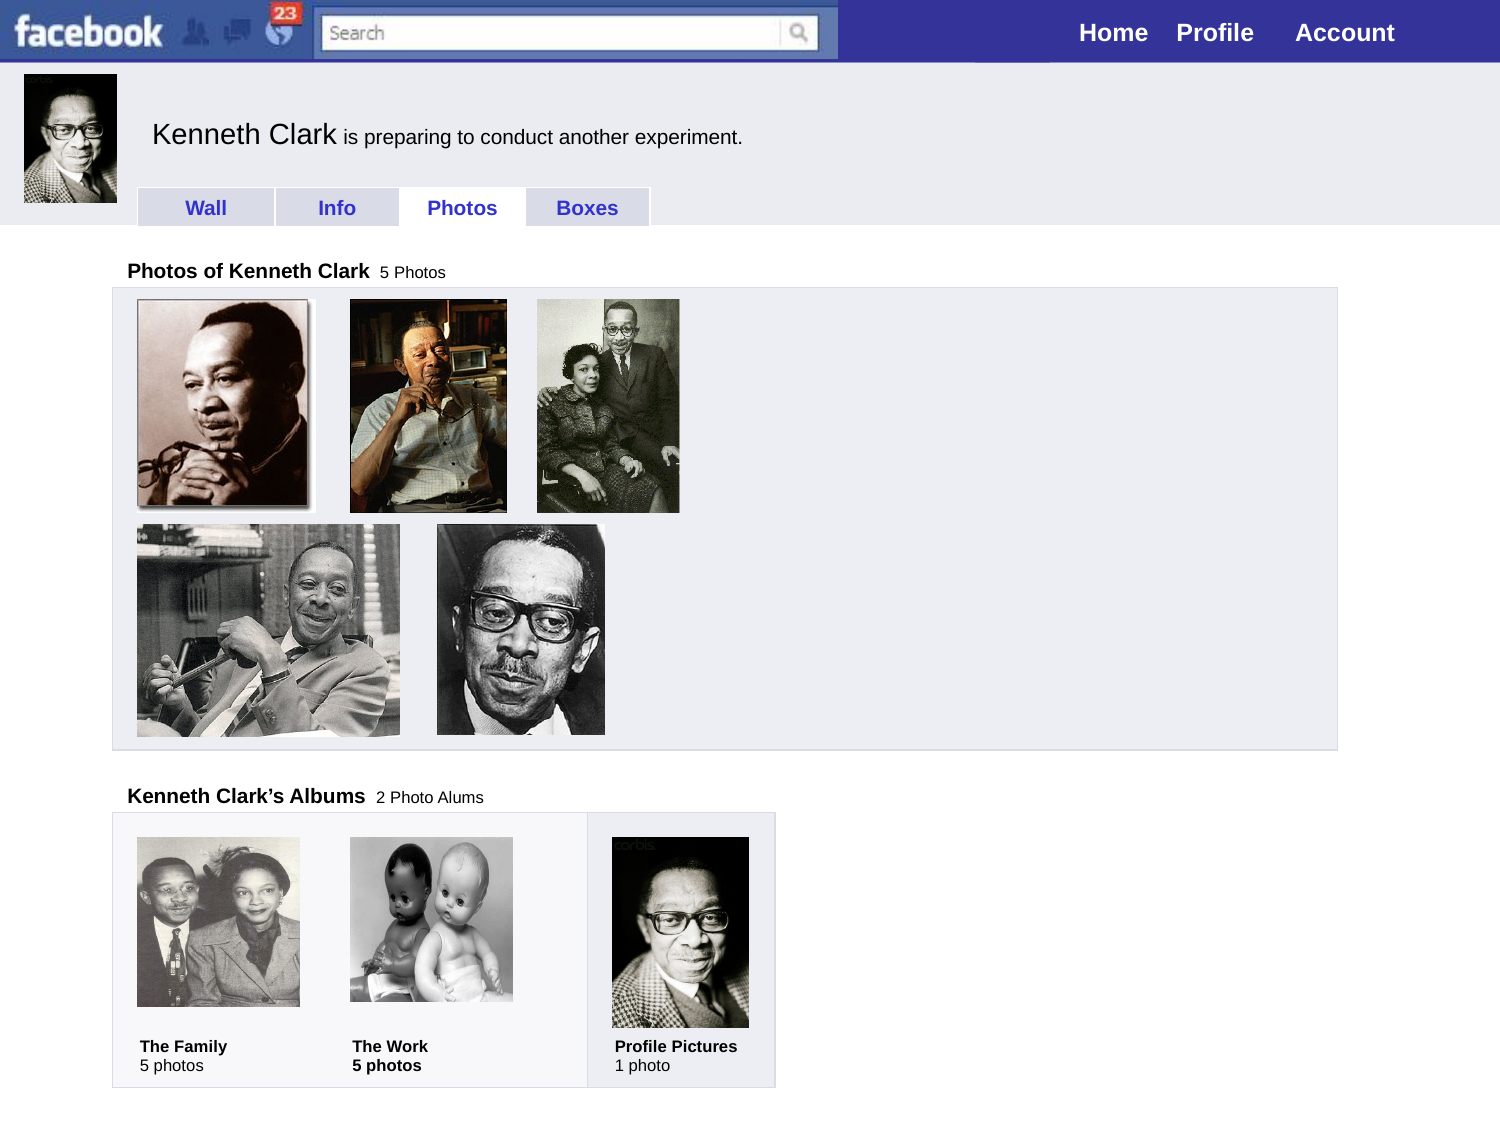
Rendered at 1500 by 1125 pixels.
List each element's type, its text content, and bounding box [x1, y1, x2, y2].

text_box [0, 0, 1500, 63]
text_box [588, 812, 775, 1088]
picture [137, 524, 401, 737]
text_box The Family 5 photos [124, 1037, 263, 1081]
text_box Profile Pictures 1 photo [600, 1037, 775, 1081]
text_box Photos of Kenneth Clark 5 Photos [112, 249, 513, 290]
text_box [0, 70, 1500, 225]
picture [612, 837, 749, 1028]
picture [349, 299, 507, 513]
text_box [350, 262, 625, 313]
text_box Wall [137, 188, 275, 228]
picture [137, 837, 301, 1007]
text_box Photos [399, 188, 525, 228]
text_box Info [275, 188, 399, 228]
picture [437, 524, 605, 735]
picture [137, 299, 316, 513]
text_box [112, 812, 588, 1088]
text_box Kenneth Clark is preparing to conduct another experiment. [137, 112, 1188, 188]
text_box [112, 287, 1338, 750]
picture [24, 74, 117, 203]
picture [349, 837, 513, 1002]
text_box The Work 5 photos [337, 1037, 550, 1081]
text_box Kenneth Clark’s Albums 2 Photo Alums [112, 774, 525, 815]
text_box Boxes [525, 188, 650, 228]
picture [537, 299, 680, 513]
